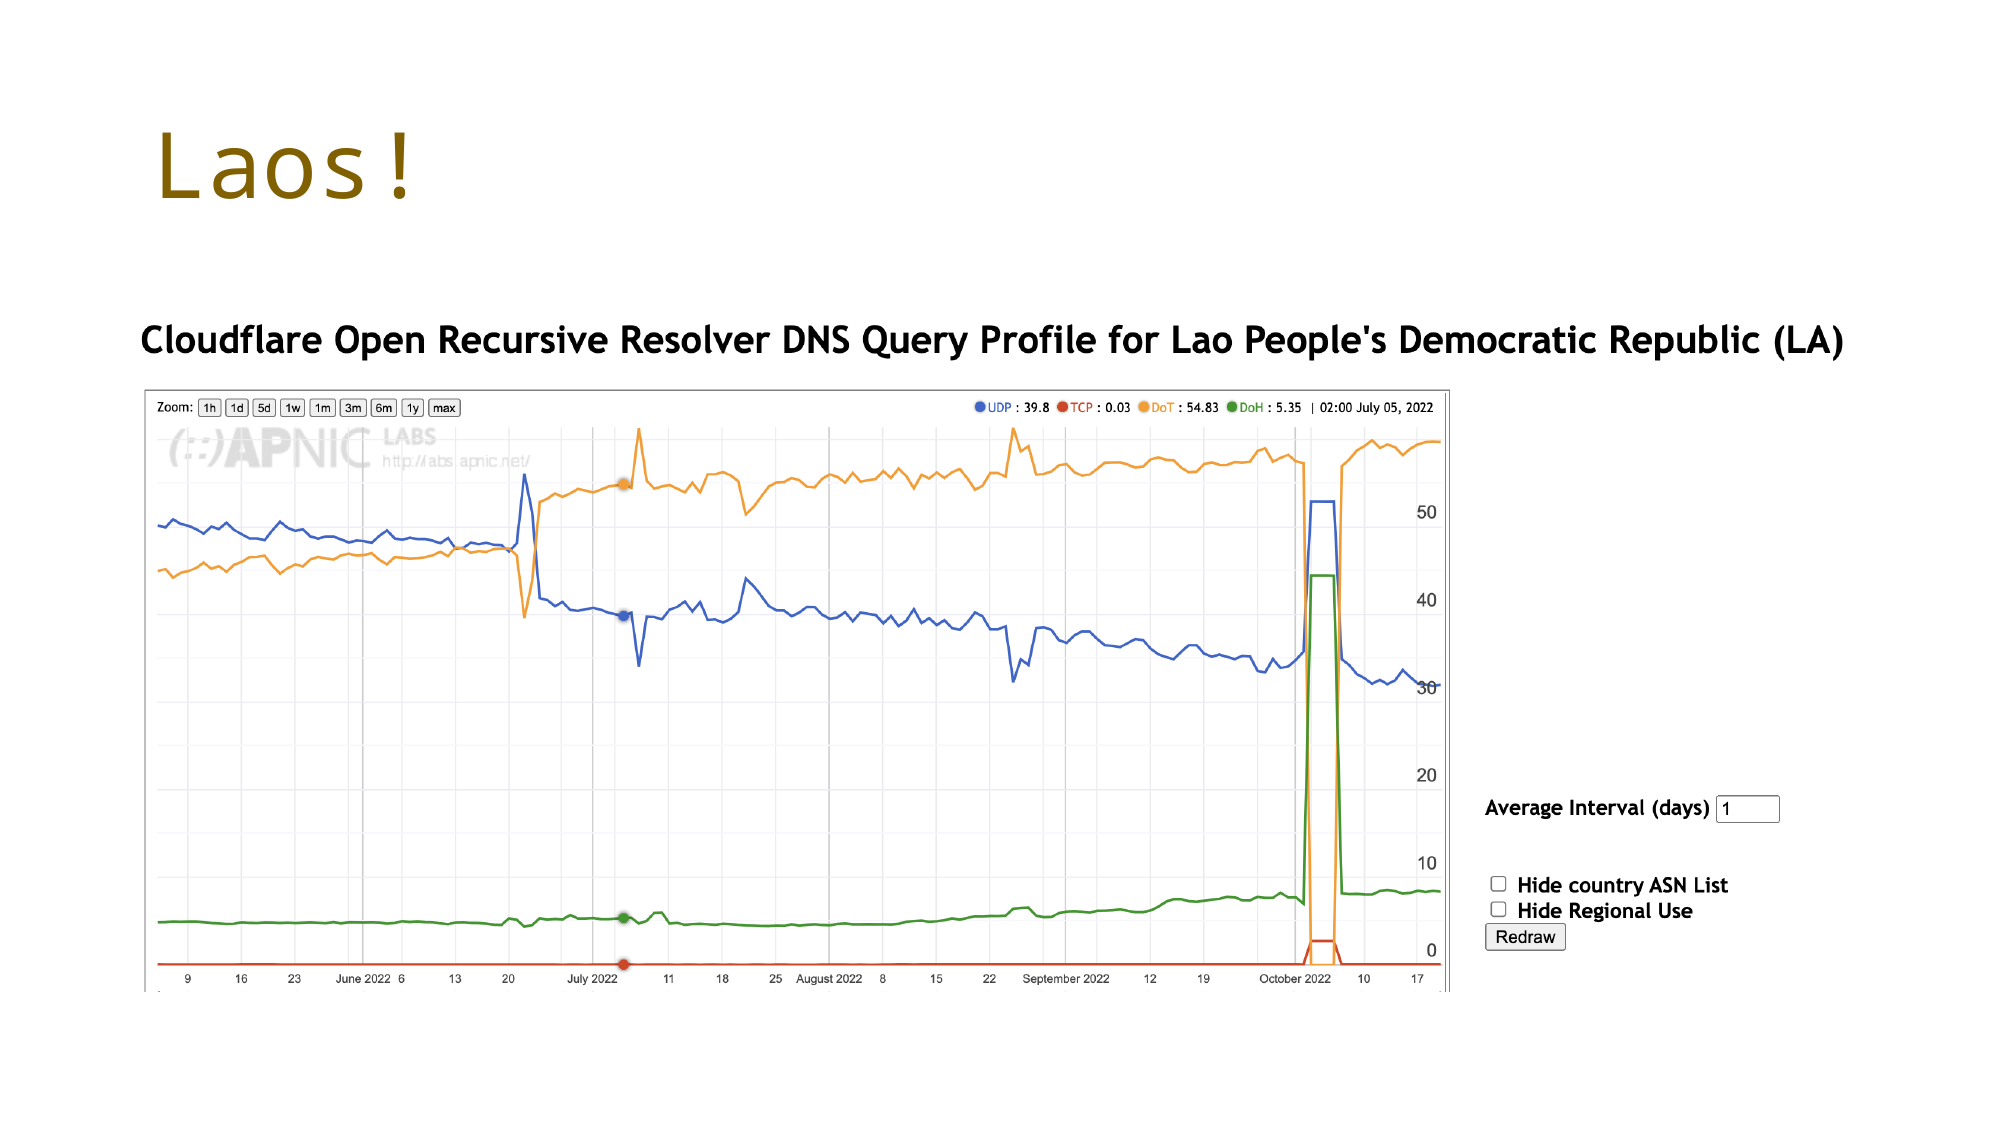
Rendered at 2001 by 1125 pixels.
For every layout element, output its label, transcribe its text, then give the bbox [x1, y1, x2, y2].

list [137, 321, 1863, 992]
title Laos! [137, 59, 1863, 278]
